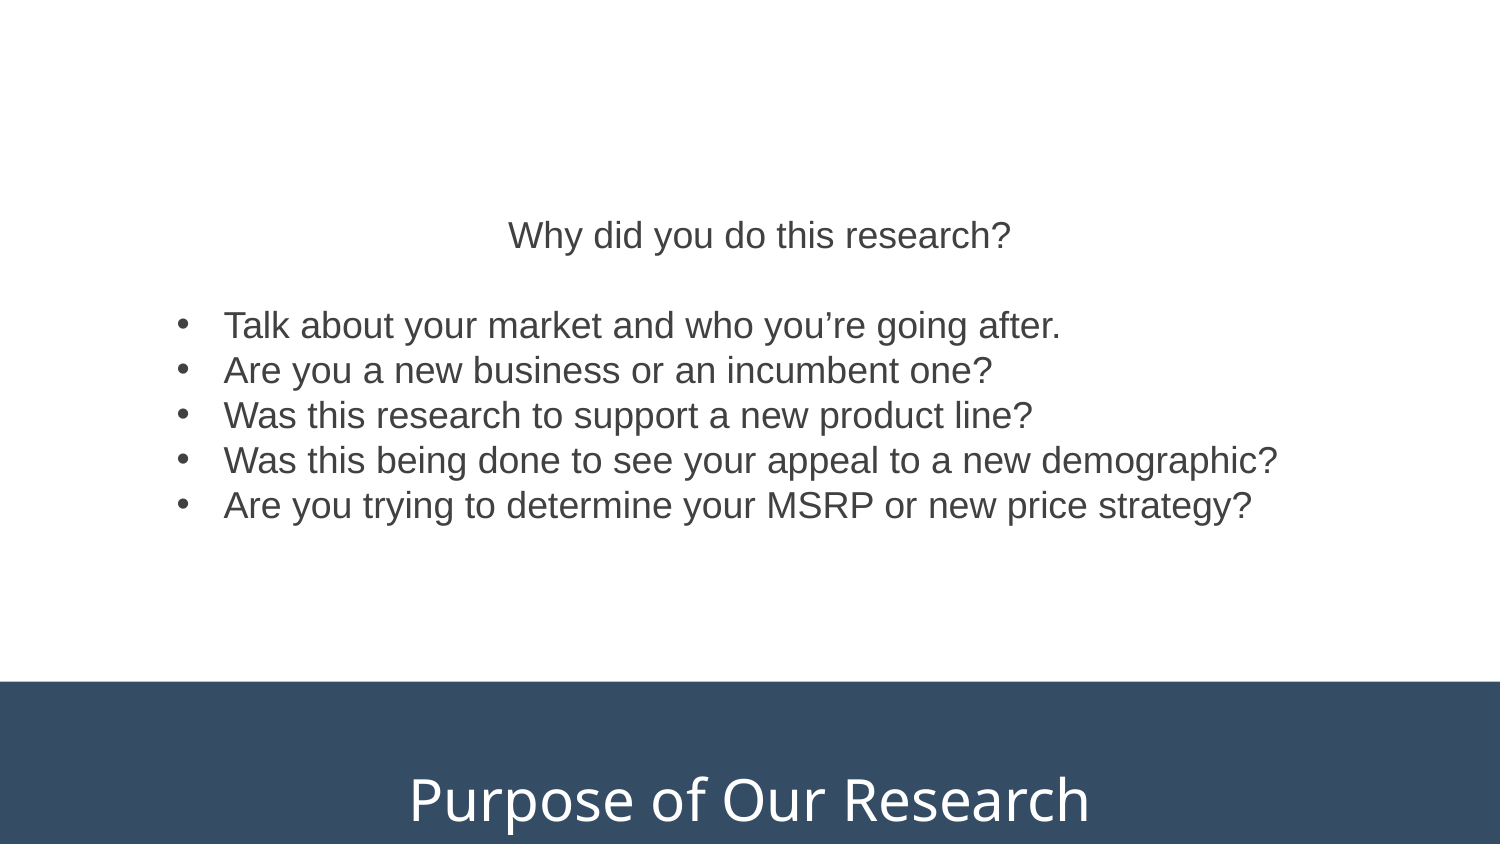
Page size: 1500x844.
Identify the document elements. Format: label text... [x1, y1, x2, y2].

list Purpose of Our Research [0, 681, 1500, 844]
text_box Why did you do this research? Talk about your market and who you’re going after. Are you a new business or an incumbent one? Was this research to support a new product line? Was this being done to see your appeal to a new demographic? Are you trying to determine your MSRP or new price strategy? [161, 203, 1358, 534]
